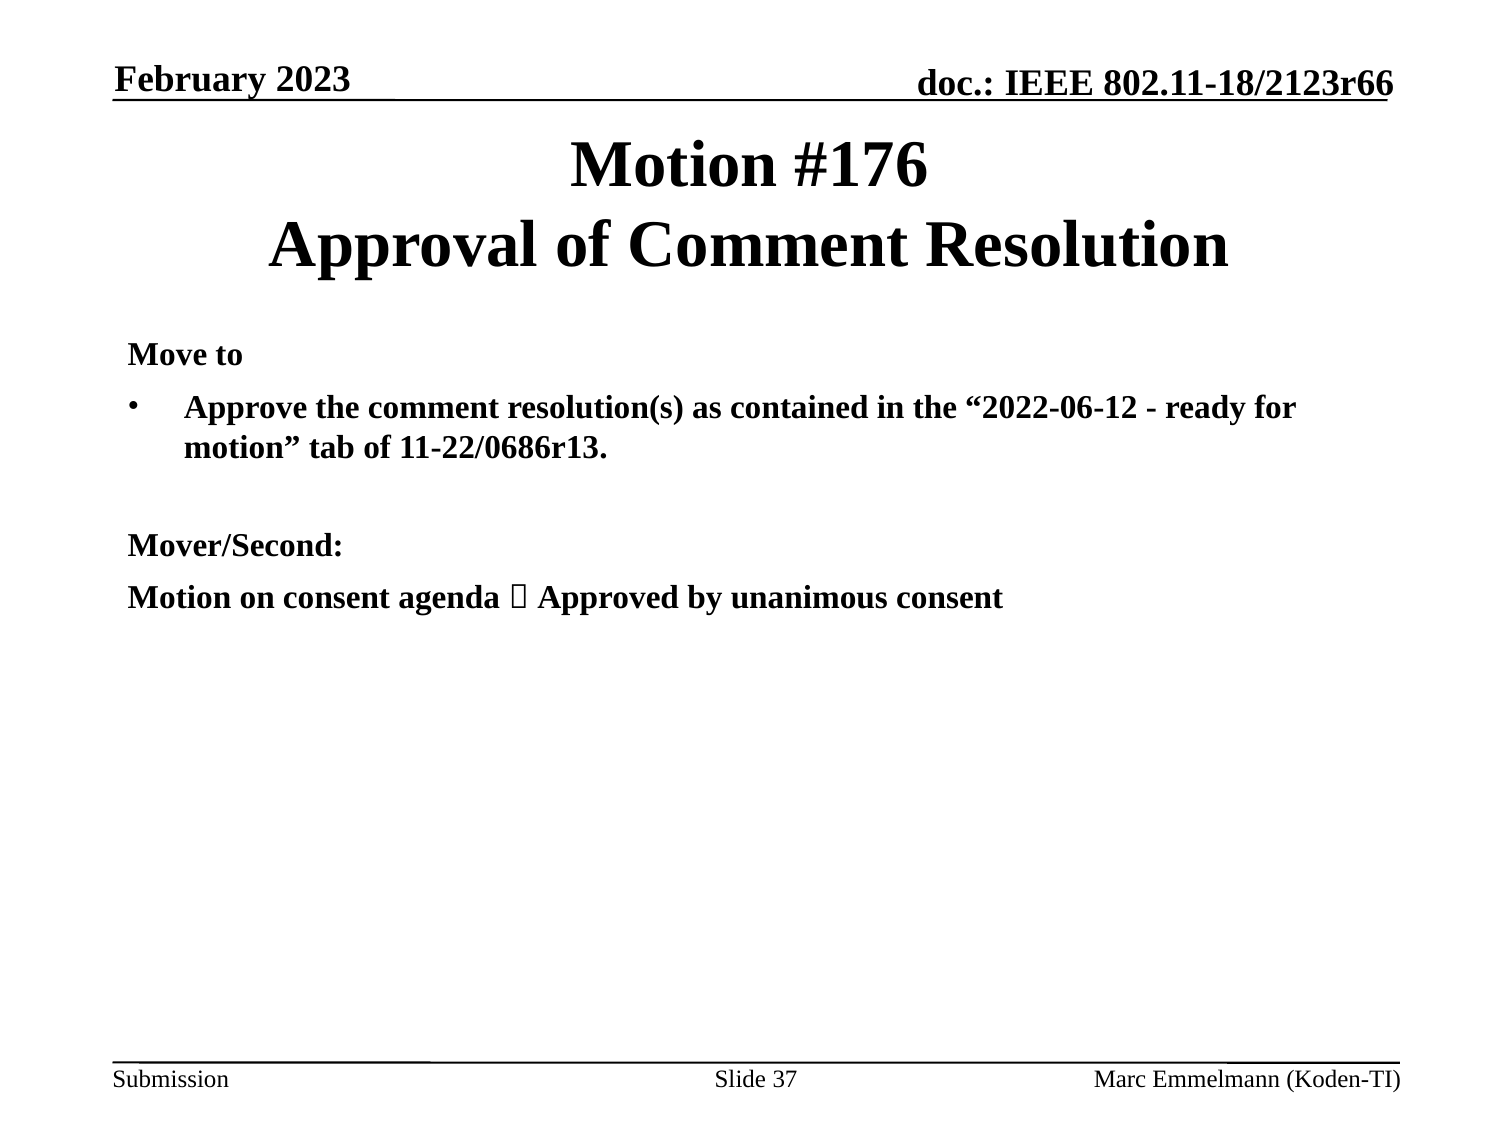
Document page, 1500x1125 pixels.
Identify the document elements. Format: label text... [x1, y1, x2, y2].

list Move to Approve the comment resolution(s) as contained in the “2022-06-12 - ready for motion” tab of 11-22/0686r13. Mover/Second: Motion on consent agenda  Approved by unanimous consent [112, 324, 1388, 1000]
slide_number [114, 54, 423, 100]
slide_number Slide 37 [712, 1061, 800, 1123]
footer Marc Emmelmann (Koden-TI) [878, 1061, 1402, 1093]
title Motion #176 Approval of Comment Resolution [112, 112, 1388, 288]
